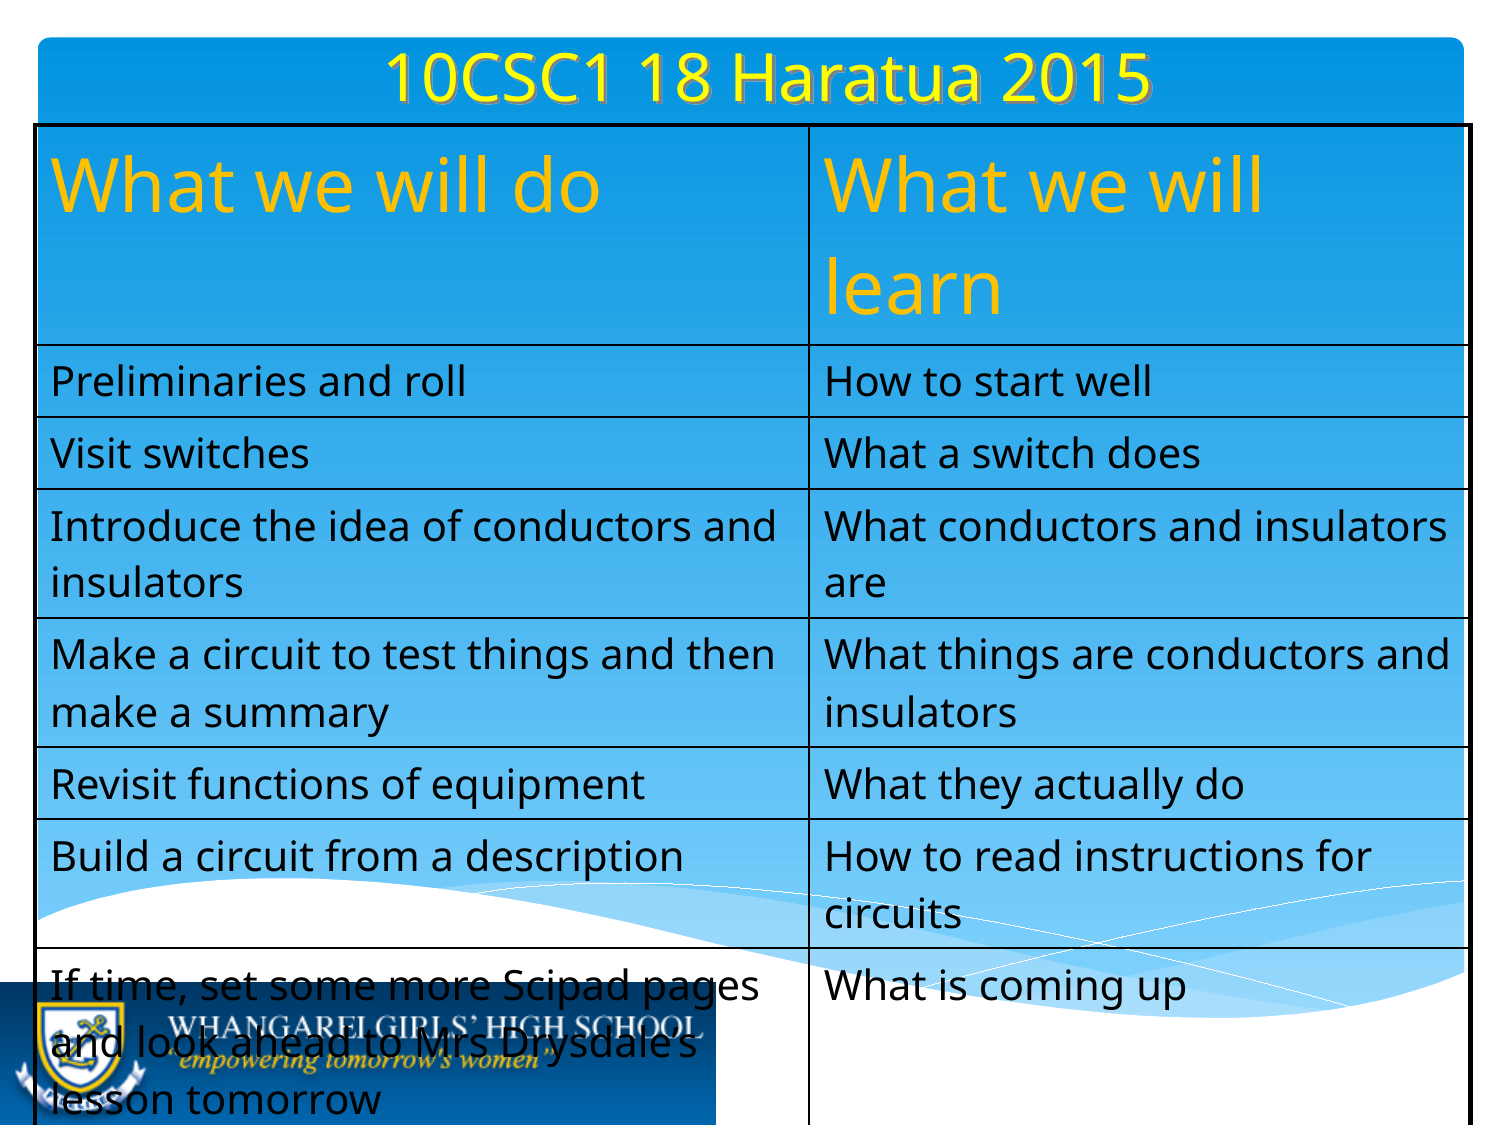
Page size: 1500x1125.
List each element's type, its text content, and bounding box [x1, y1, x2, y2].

table_cell Visit switches [37, 418, 808, 488]
table_cell Introduce the idea of conductors and insulators [37, 490, 808, 617]
table_cell What things are conductors and insulators [810, 619, 1468, 746]
table_cell How to start well [810, 346, 1468, 416]
table_cell If time, set some more Scipad pages and look ahead to Mrs Drysdale’s lesson tomorrow [37, 949, 808, 1125]
picture [0, 982, 716, 1125]
table_cell Build a circuit from a description [37, 820, 808, 947]
table_cell What a switch does [810, 418, 1468, 488]
table_header What we will do [37, 127, 808, 344]
text_box 10CSC1 18 Haratua 2015 [162, 24, 1375, 123]
table_cell How to read instructions for circuits [810, 820, 1468, 947]
table_cell What conductors and insulators are [810, 490, 1468, 617]
table_cell Revisit functions of equipment [37, 748, 808, 818]
table_cell Preliminaries and roll [37, 346, 808, 416]
table_cell What is coming up [810, 949, 1468, 1125]
table_cell Make a circuit to test things and then make a summary [37, 619, 808, 746]
table_cell What they actually do [810, 748, 1468, 818]
table_header What we will learn [810, 127, 1468, 344]
